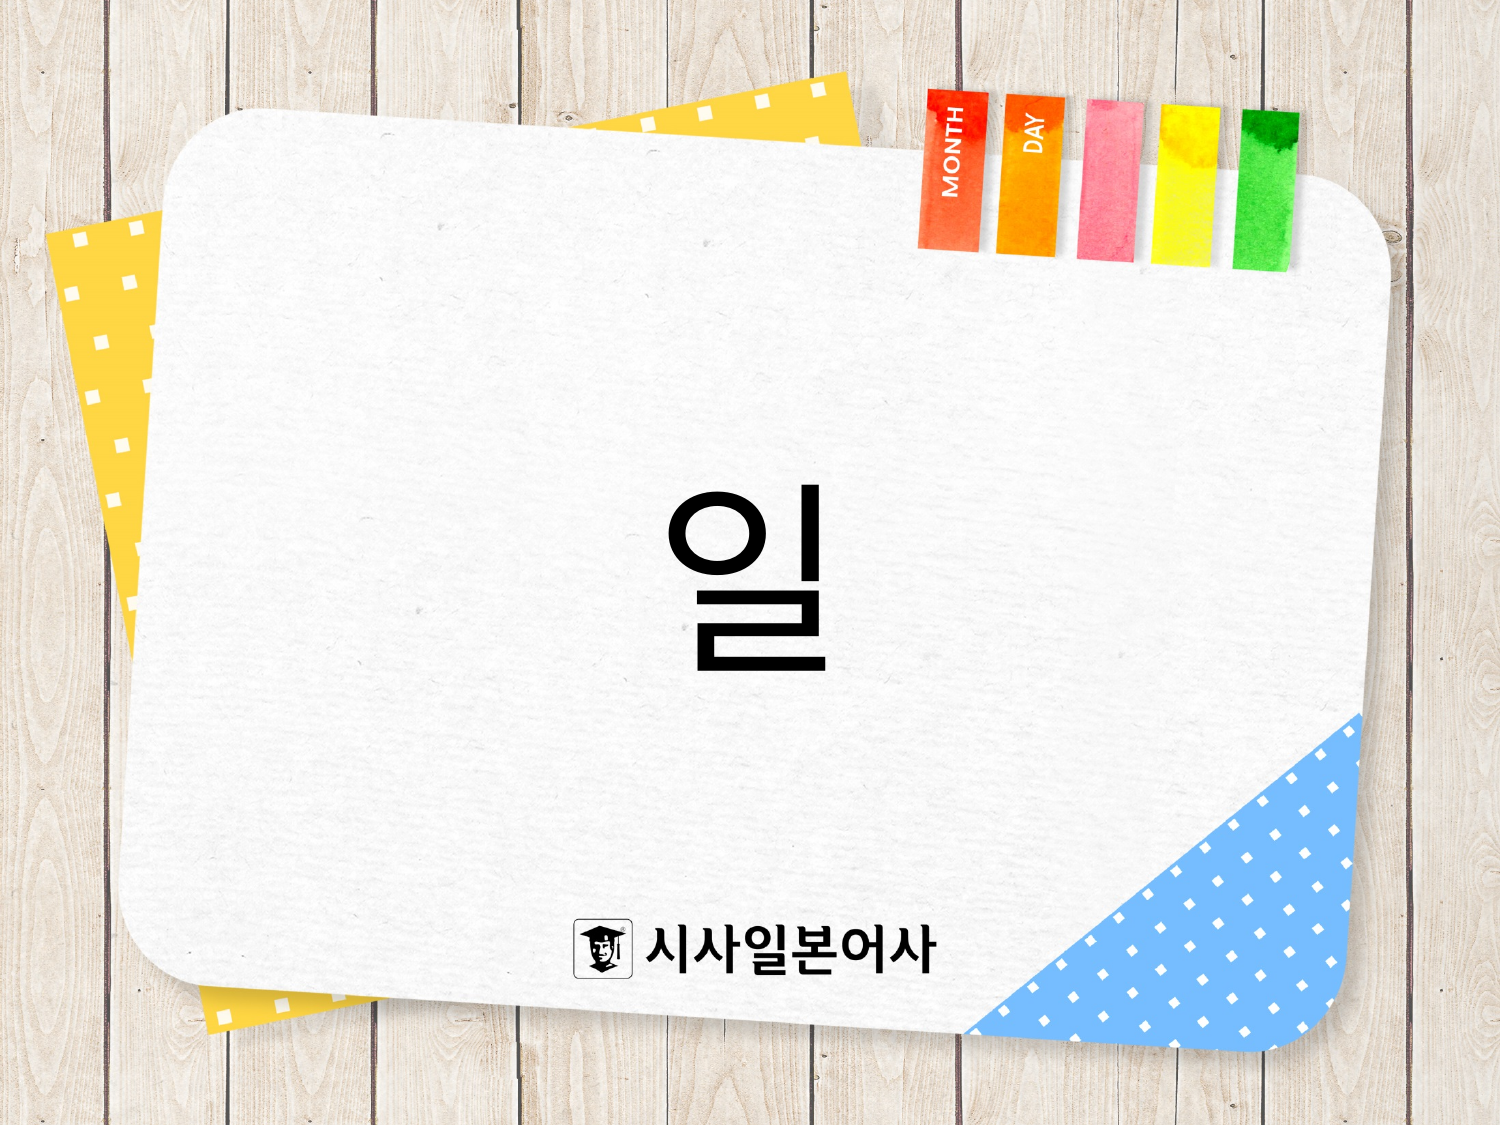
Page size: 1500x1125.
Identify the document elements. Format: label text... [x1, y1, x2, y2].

title 일 [75, 338, 1425, 811]
picture [0, 0, 1500, 1125]
